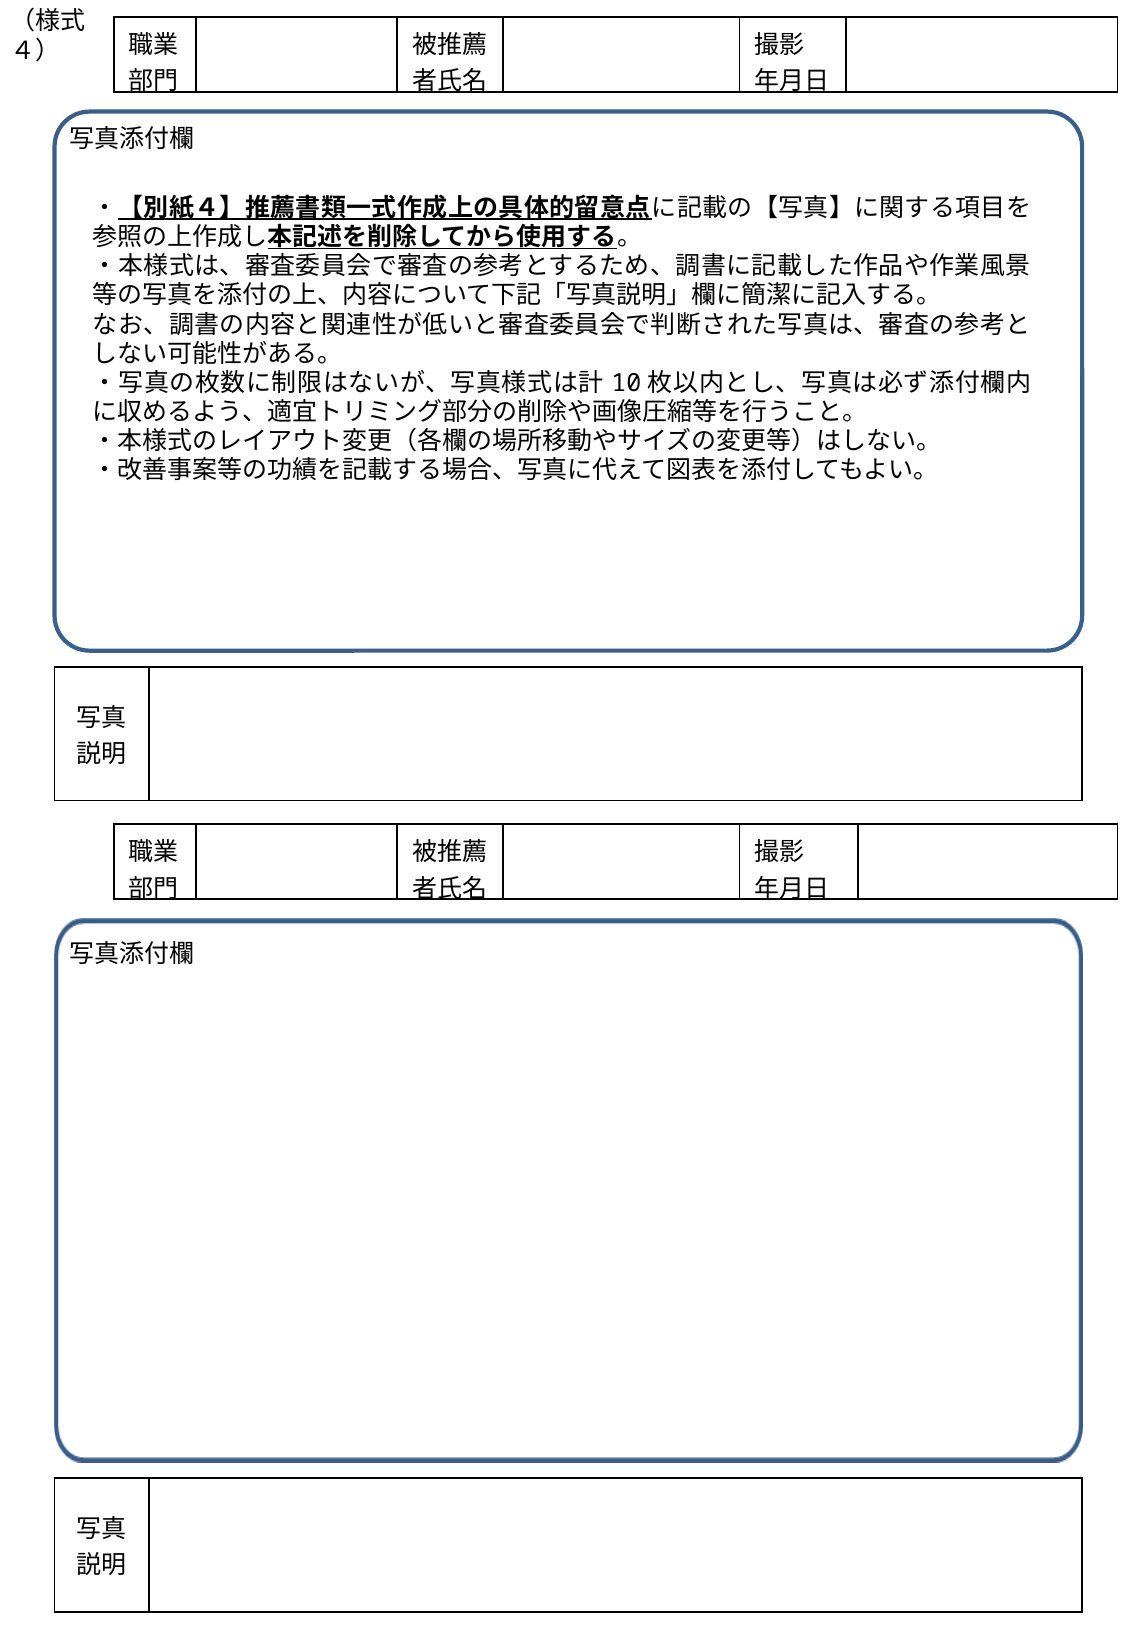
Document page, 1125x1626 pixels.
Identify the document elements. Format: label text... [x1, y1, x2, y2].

table_header [504, 825, 739, 898]
text_box [52, 109, 1085, 653]
table_header 撮影 年月日 [740, 825, 857, 898]
table_header [197, 825, 396, 898]
table_header 写真 説明 [55, 668, 148, 800]
text_box （様式４） [0, 0, 126, 72]
table_header 撮影 年月日 [740, 18, 845, 91]
table_header 写真 説明 [55, 1479, 148, 1611]
table_header [847, 18, 1117, 91]
table_header [150, 668, 1081, 800]
table_header [504, 18, 739, 91]
table_header 被推薦者氏名 [398, 18, 502, 91]
table_header 職業 部門 [115, 18, 195, 91]
table_header [197, 18, 396, 91]
table_header [859, 825, 1117, 898]
text_box 写真添付欄 [54, 115, 232, 161]
table_header [150, 1479, 1081, 1611]
table_header 職業 部門 [115, 825, 195, 898]
picture [54, 918, 1083, 1464]
text_box ・【別紙４】推薦書類一式作成上の具体的留意点に記載の【写真】に関する項目を参照の上作成し本記述を削除してから使用する。 ・本様式は、審査委員会で審査の参考とするため、調書に記載した作品や作業風景等の写真を添付の上、内容について下記「写真説明」欄に簡潔に記入する。 なお、調書の内容と関連性が低いと審査委員会で判断された写真は、審査の参考としない可能性がある。 ・写真の枚数に制限はないが、写真様式は計10枚以内とし、写真は必ず添付欄内に収めるよう、適宜トリミング部分の削除や画像圧縮等を行うこと。 ・本様式のレイアウト変更（各欄の場所移動やサイズの変更等）はしない。 ・改善事案等の功績を記載する場合、写真に代えて図表を添付してもよい。 [76, 183, 1049, 578]
table_header 被推薦者氏名 [398, 825, 502, 898]
